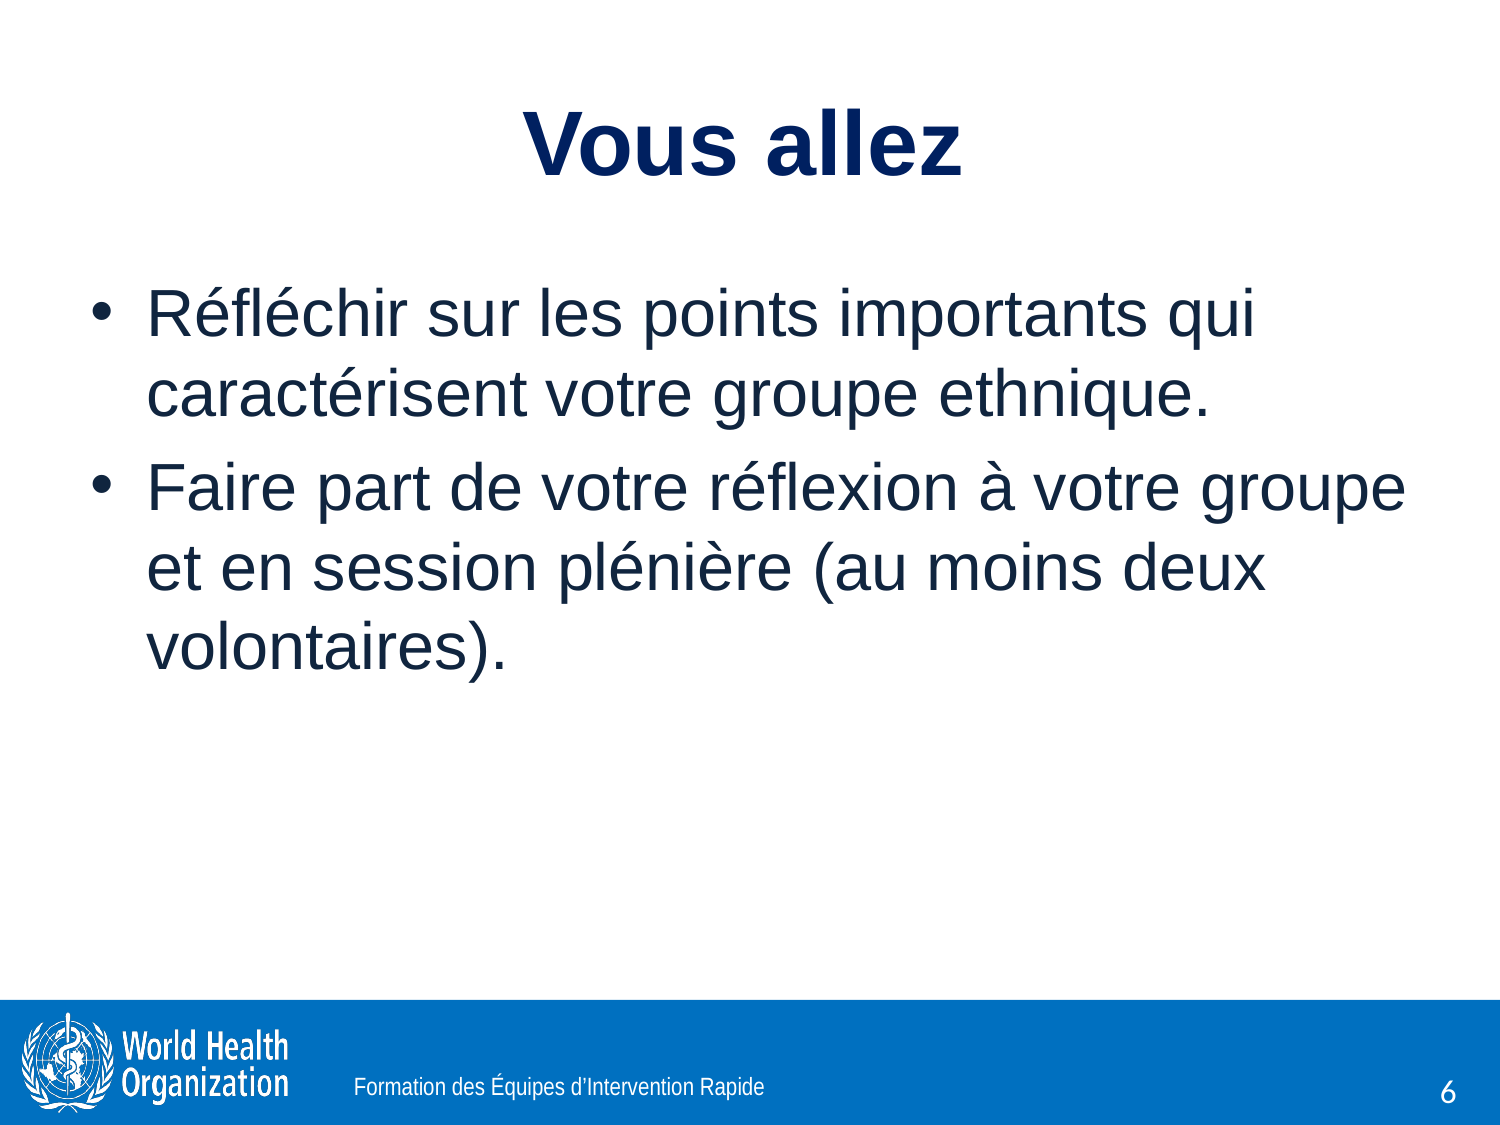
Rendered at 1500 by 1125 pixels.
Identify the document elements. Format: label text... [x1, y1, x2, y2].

list Réfléchir sur les points importants qui caractérisent votre groupe ethnique. Faire part de votre réflexion à votre groupe et en session plénière (au moins deux volontaires). [75, 262, 1425, 1005]
picture [21, 1012, 288, 1113]
title Vous allez [0, 45, 1500, 233]
